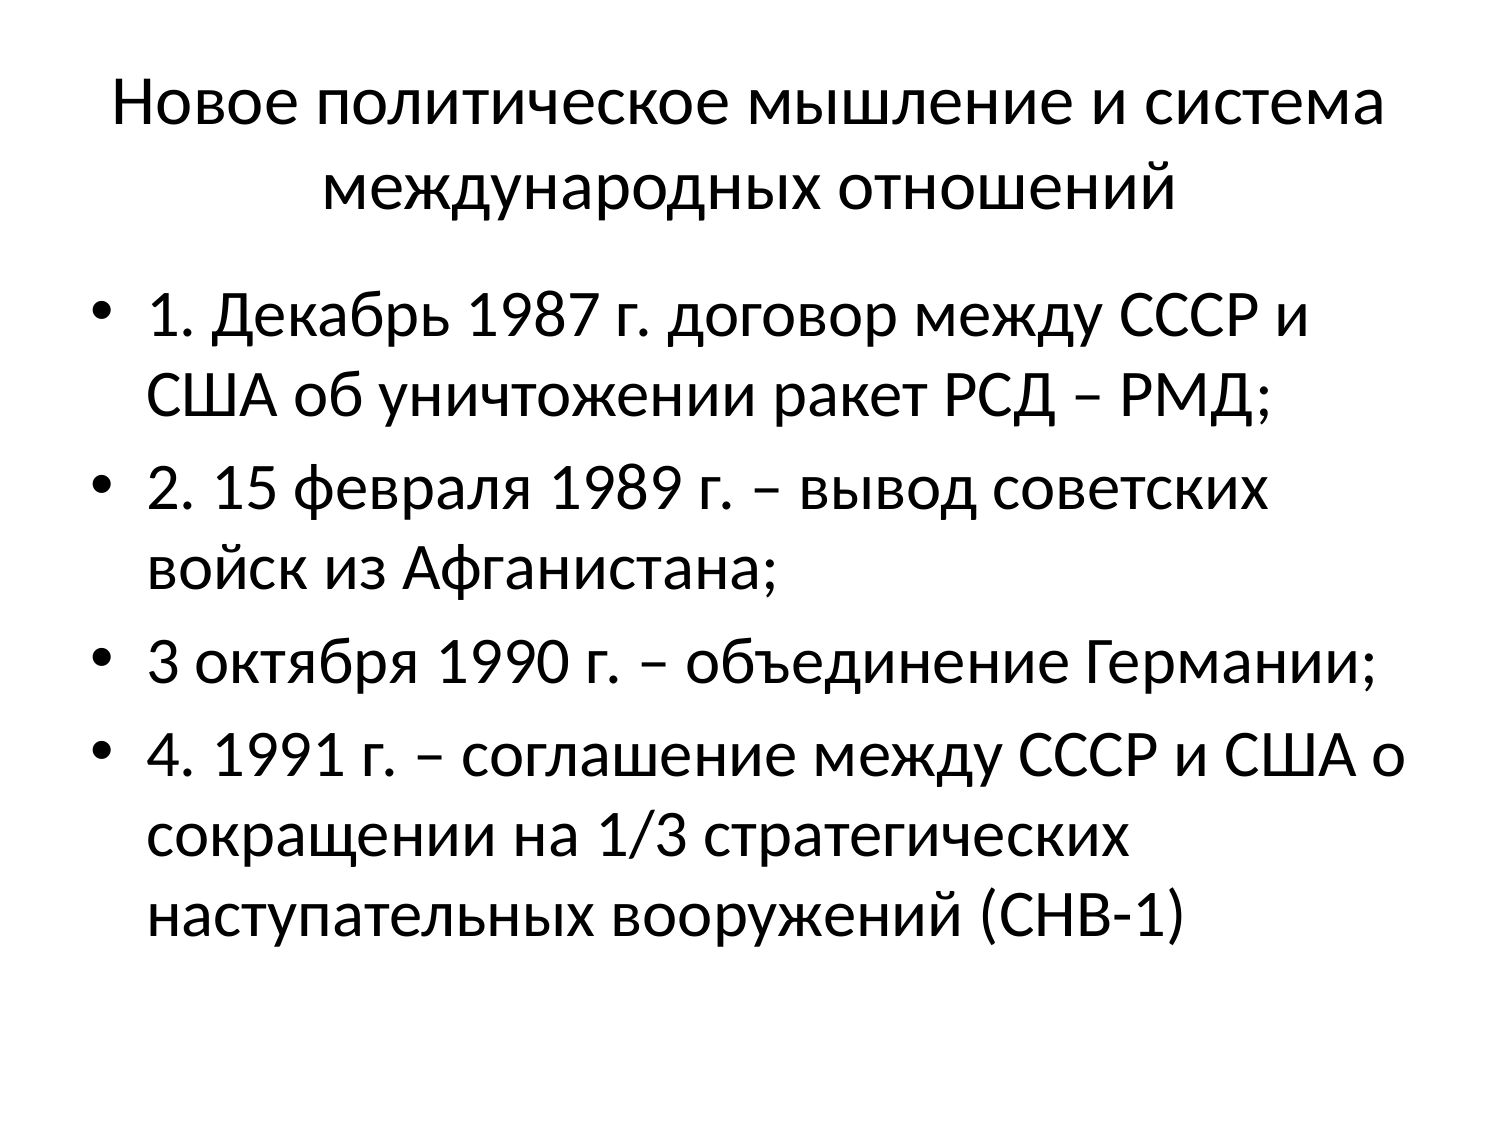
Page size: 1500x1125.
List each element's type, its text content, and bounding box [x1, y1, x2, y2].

text_box Новое политическое мышление и система международных отношений [74, 45, 1425, 233]
text_box 1. Декабрь 1987 г. договор между СССР и США об уничтожении ракет РСД – РМД; 2. 15 февраля 1989 г. – вывод советских войск из Афганистана; 3 октября 1990 г. – объединение Германии; 4. 1991 г. – соглашение между СССР и США о сокращении на 1/3 стратегических наступательных вооружений (СНВ-1) [74, 262, 1425, 1005]
